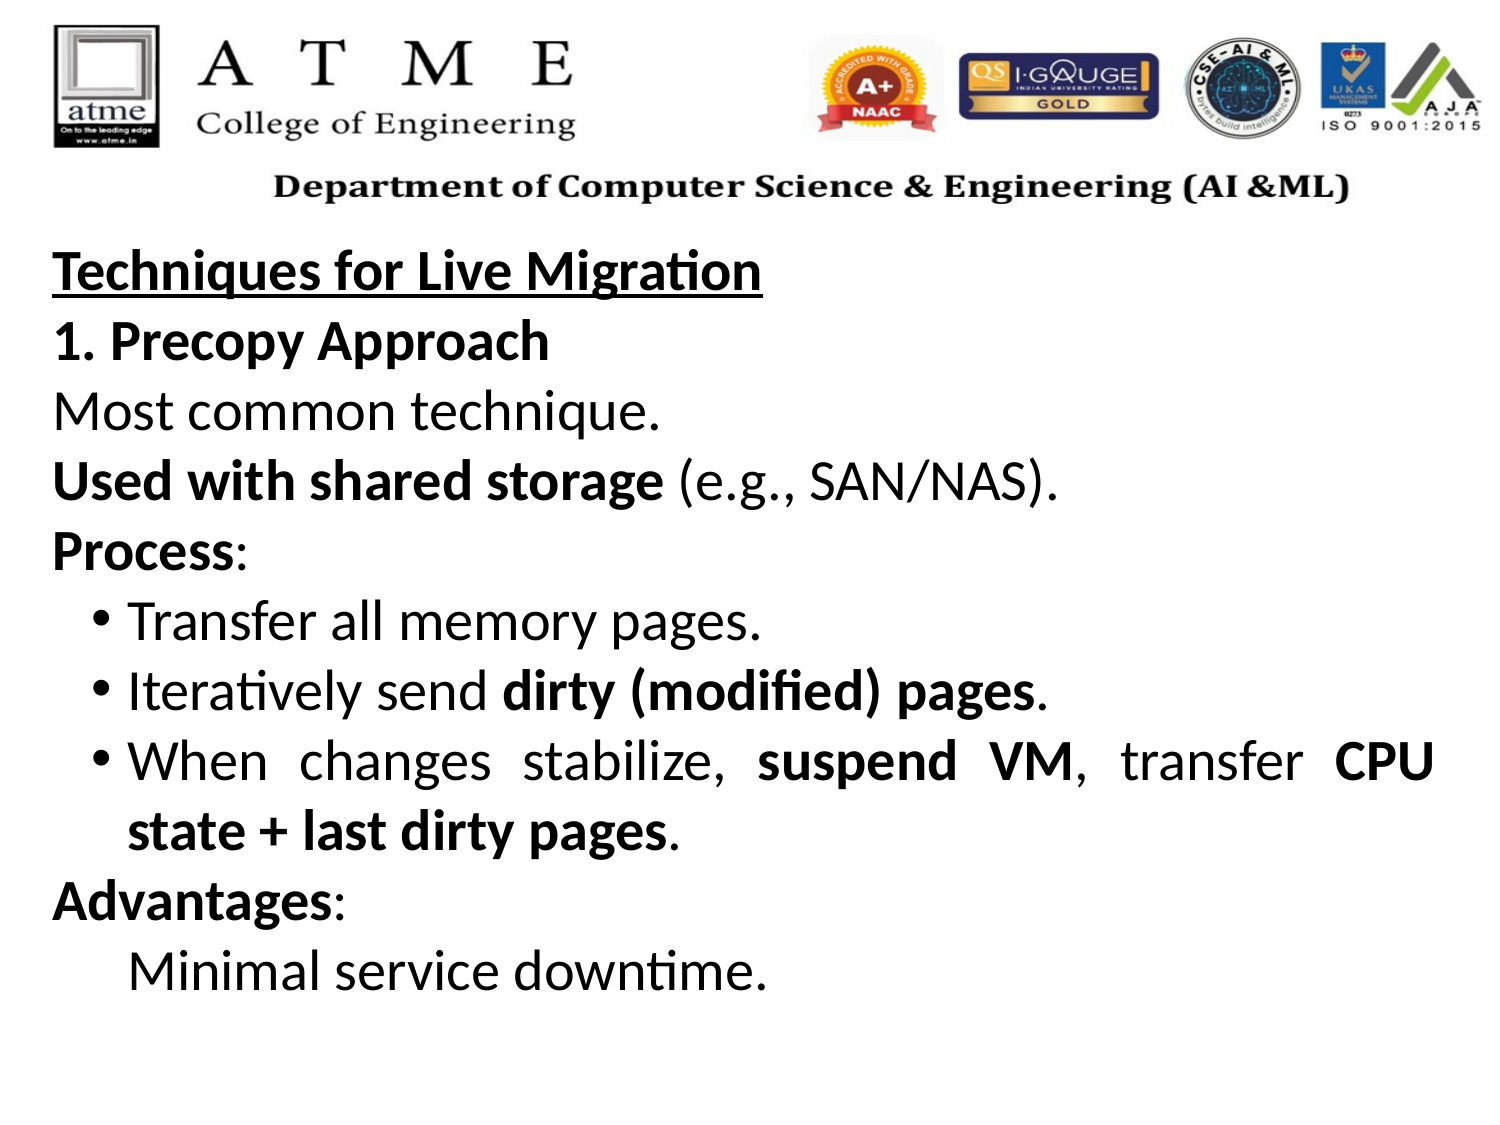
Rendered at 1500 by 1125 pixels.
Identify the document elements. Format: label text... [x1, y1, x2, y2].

picture [24, 0, 1500, 226]
text_box Techniques for Live Migration 1. Precopy Approach Most common technique. Used with shared storage (e.g., SAN/NAS). Process: Transfer all memory pages. Iteratively send dirty (modified) pages. When changes stabilize, suspend VM, transfer CPU state + last dirty pages. Advantages: Minimal service downtime. [37, 234, 1450, 1010]
